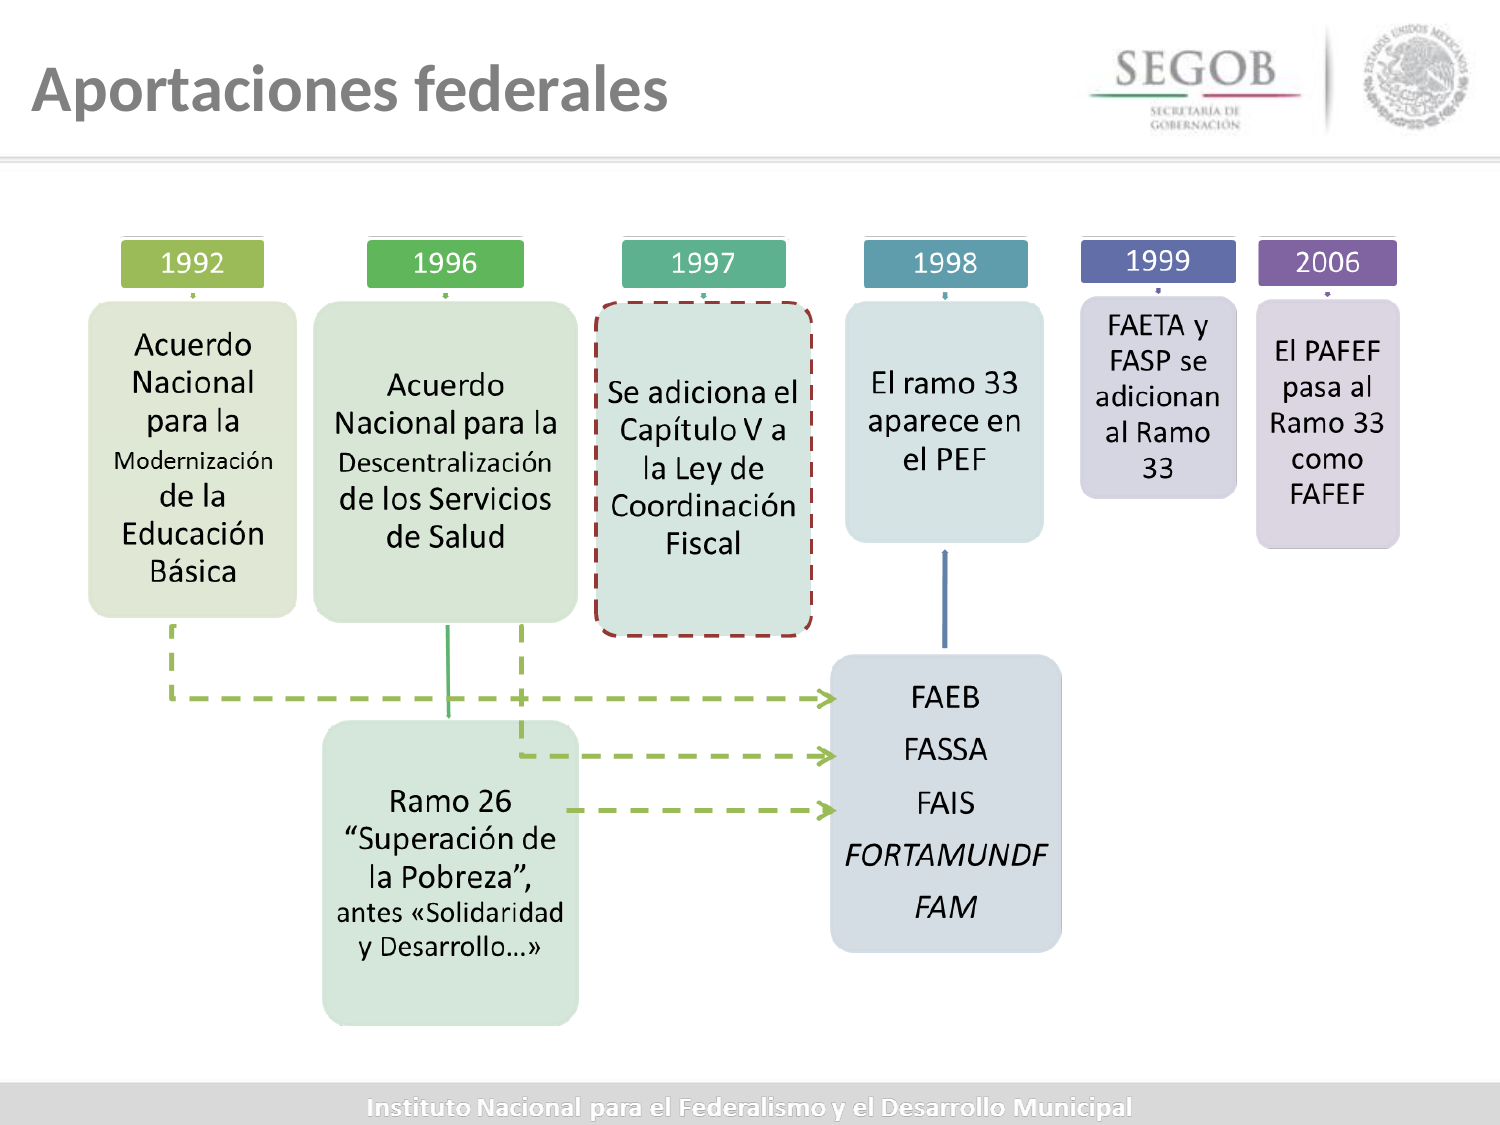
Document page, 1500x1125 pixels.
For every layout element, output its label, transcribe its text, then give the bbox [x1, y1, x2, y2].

picture [0, 0, 1500, 1125]
text_box Aportaciones federales [16, 52, 1069, 132]
